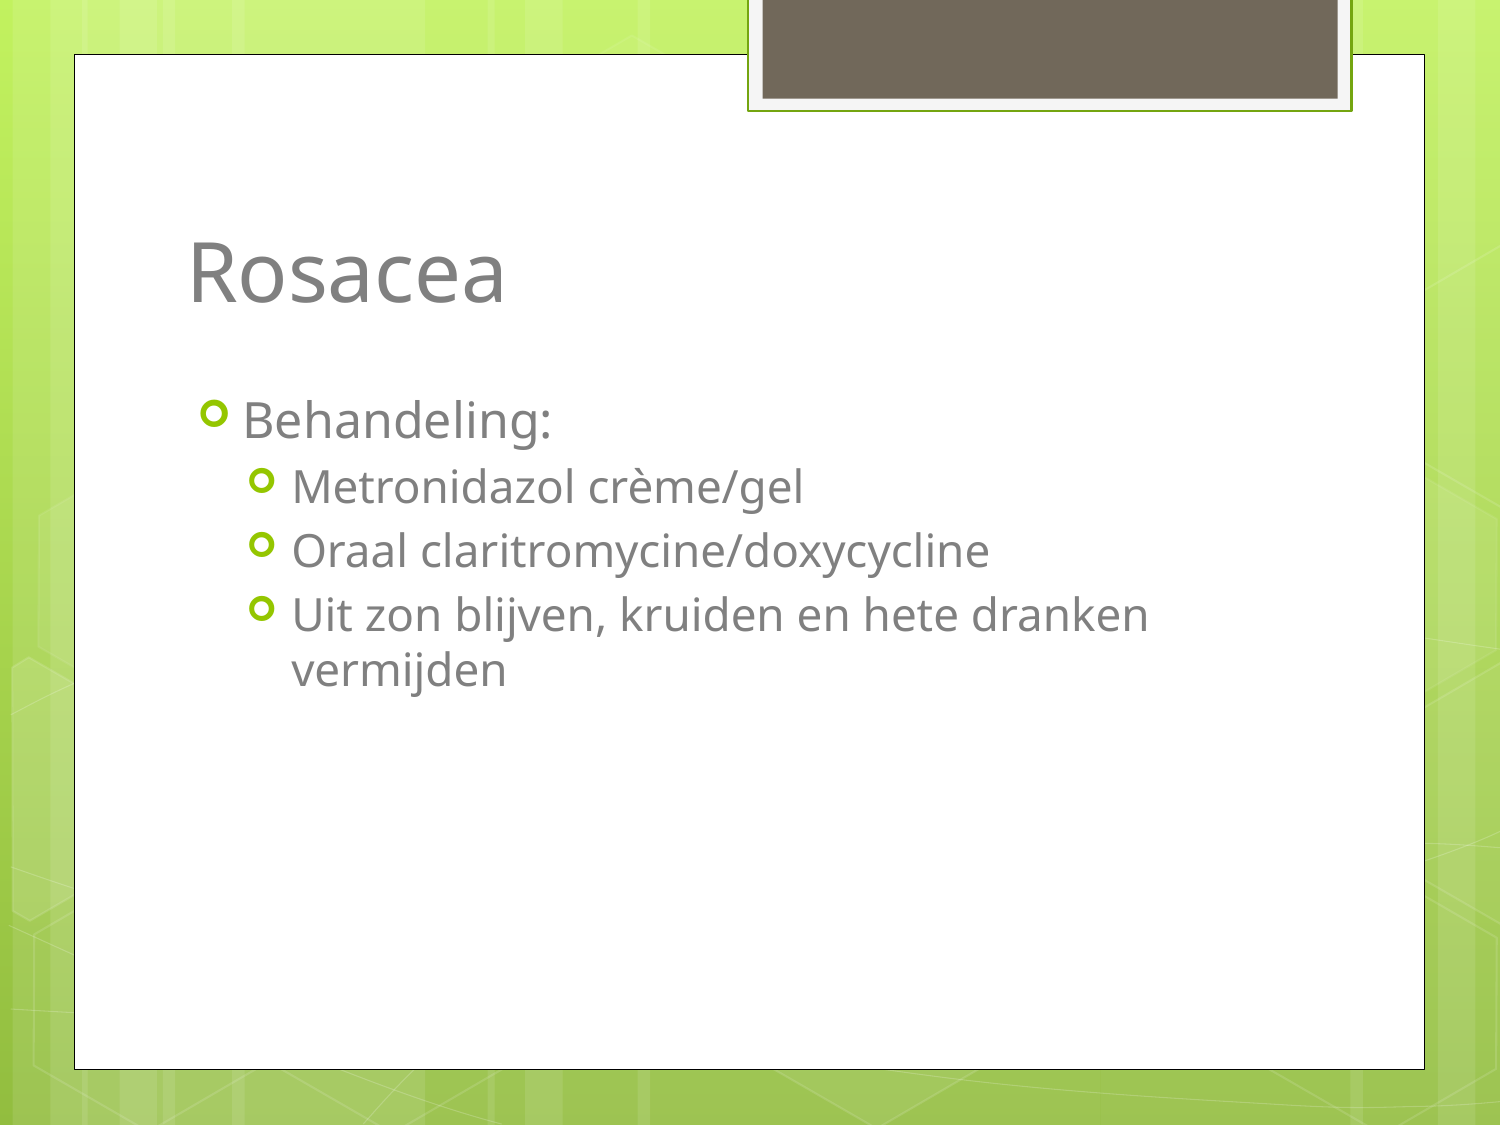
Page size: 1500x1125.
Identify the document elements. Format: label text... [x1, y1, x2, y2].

list Behandeling: Metronidazol crème/gel Oraal claritromycine/doxycycline Uit zon blijven, kruiden en hete dranken vermijden [171, 381, 1283, 957]
title Rosacea [171, 168, 1324, 327]
